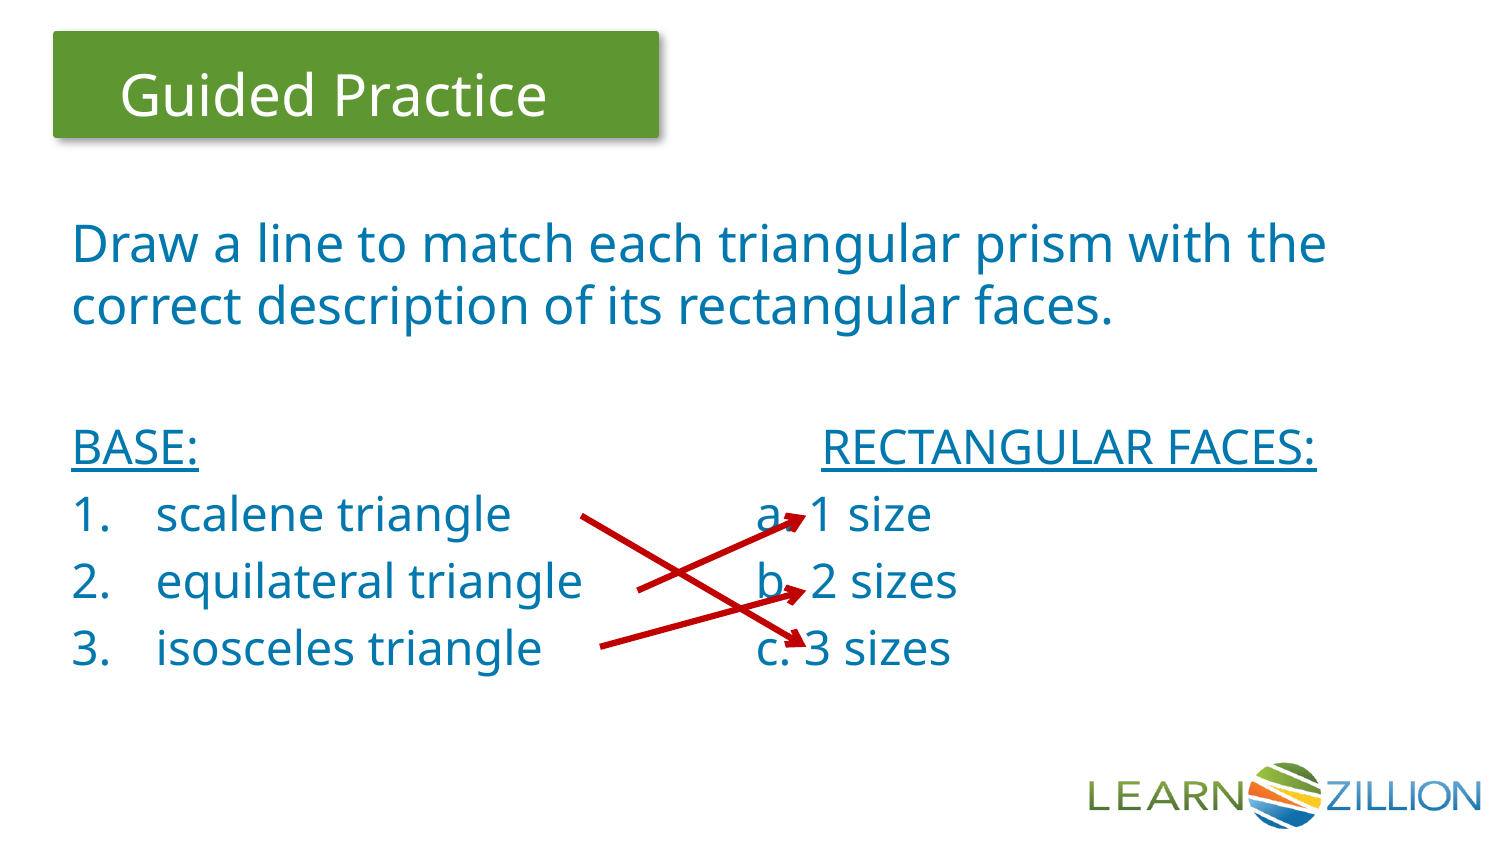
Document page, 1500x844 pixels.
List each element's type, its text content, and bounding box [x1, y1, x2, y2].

picture [1087, 759, 1482, 831]
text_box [580, 515, 637, 648]
text_box Draw a line to match each triangular prism with the correct description of its rectangular faces. BASE: RECTANGULAR FACES: scalene triangle a. 1 size equilateral triangle b. 2 sizes isosceles triangle c. 3 sizes [56, 202, 1463, 304]
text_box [637, 515, 807, 590]
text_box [599, 590, 807, 648]
